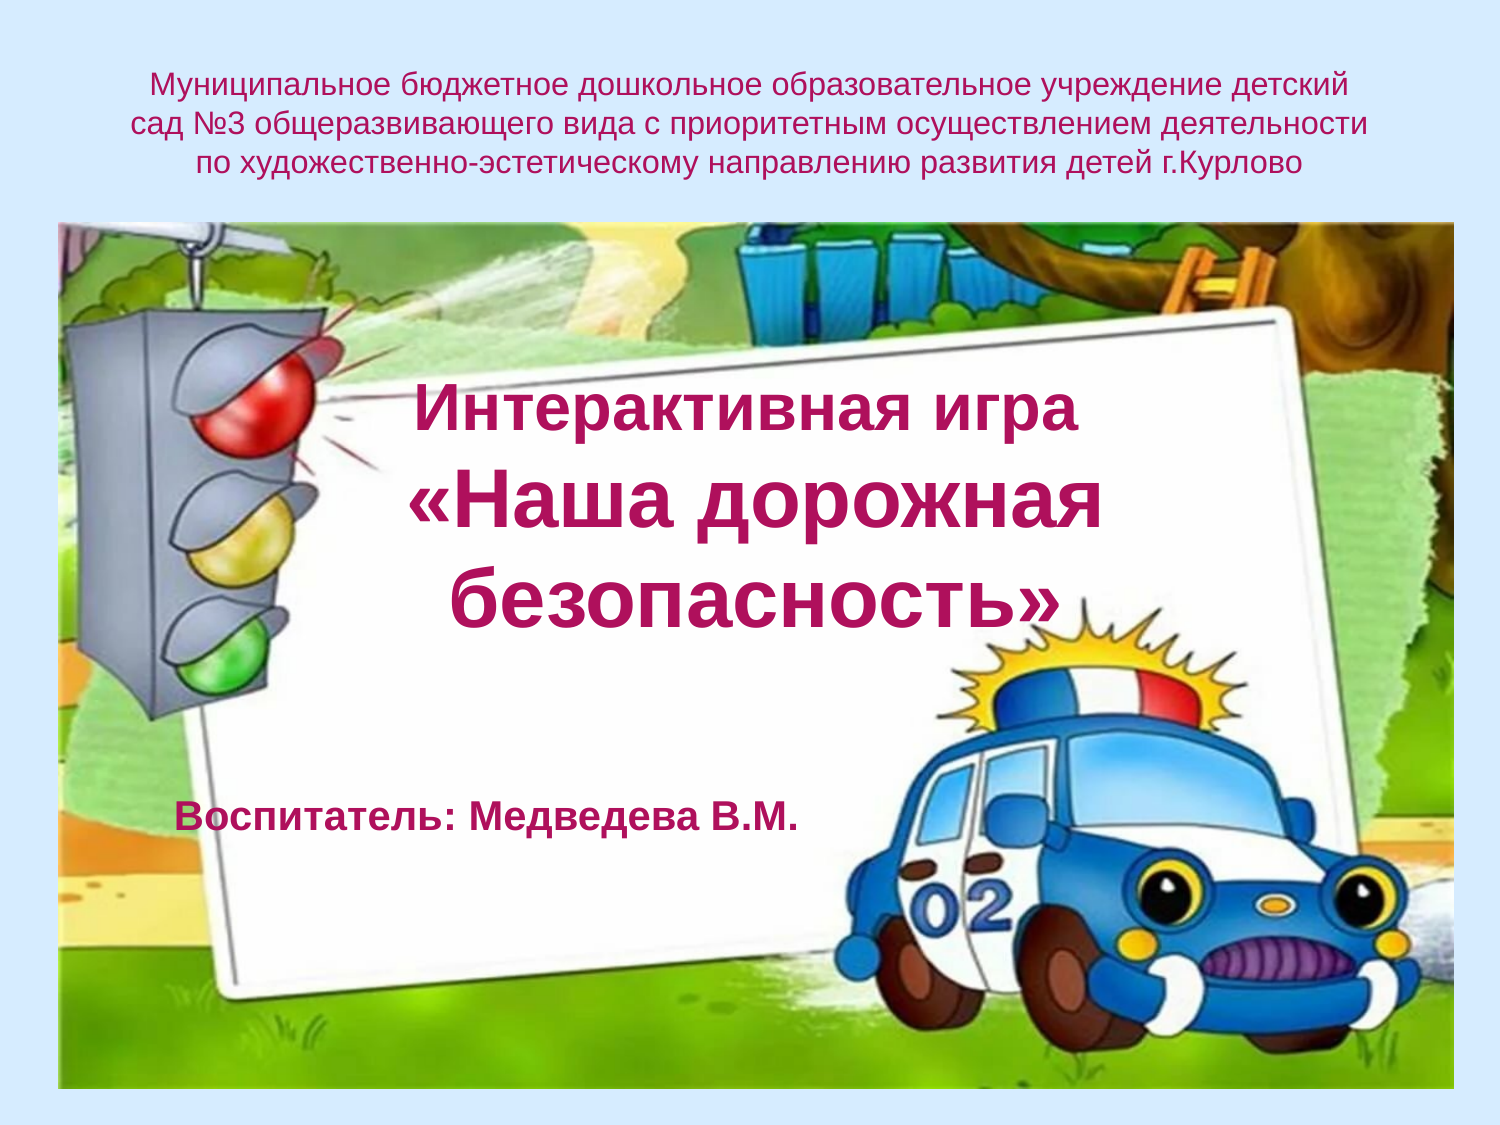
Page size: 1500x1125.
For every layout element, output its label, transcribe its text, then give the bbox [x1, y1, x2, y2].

picture [58, 222, 1454, 1089]
title Муниципальное бюджетное дошкольное образовательное учреждение детский сад №3 общеразвивающего вида с приоритетным осуществлением деятельности по художественно-эстетическому направлению развития детей г.Курлово [112, 35, 1388, 221]
